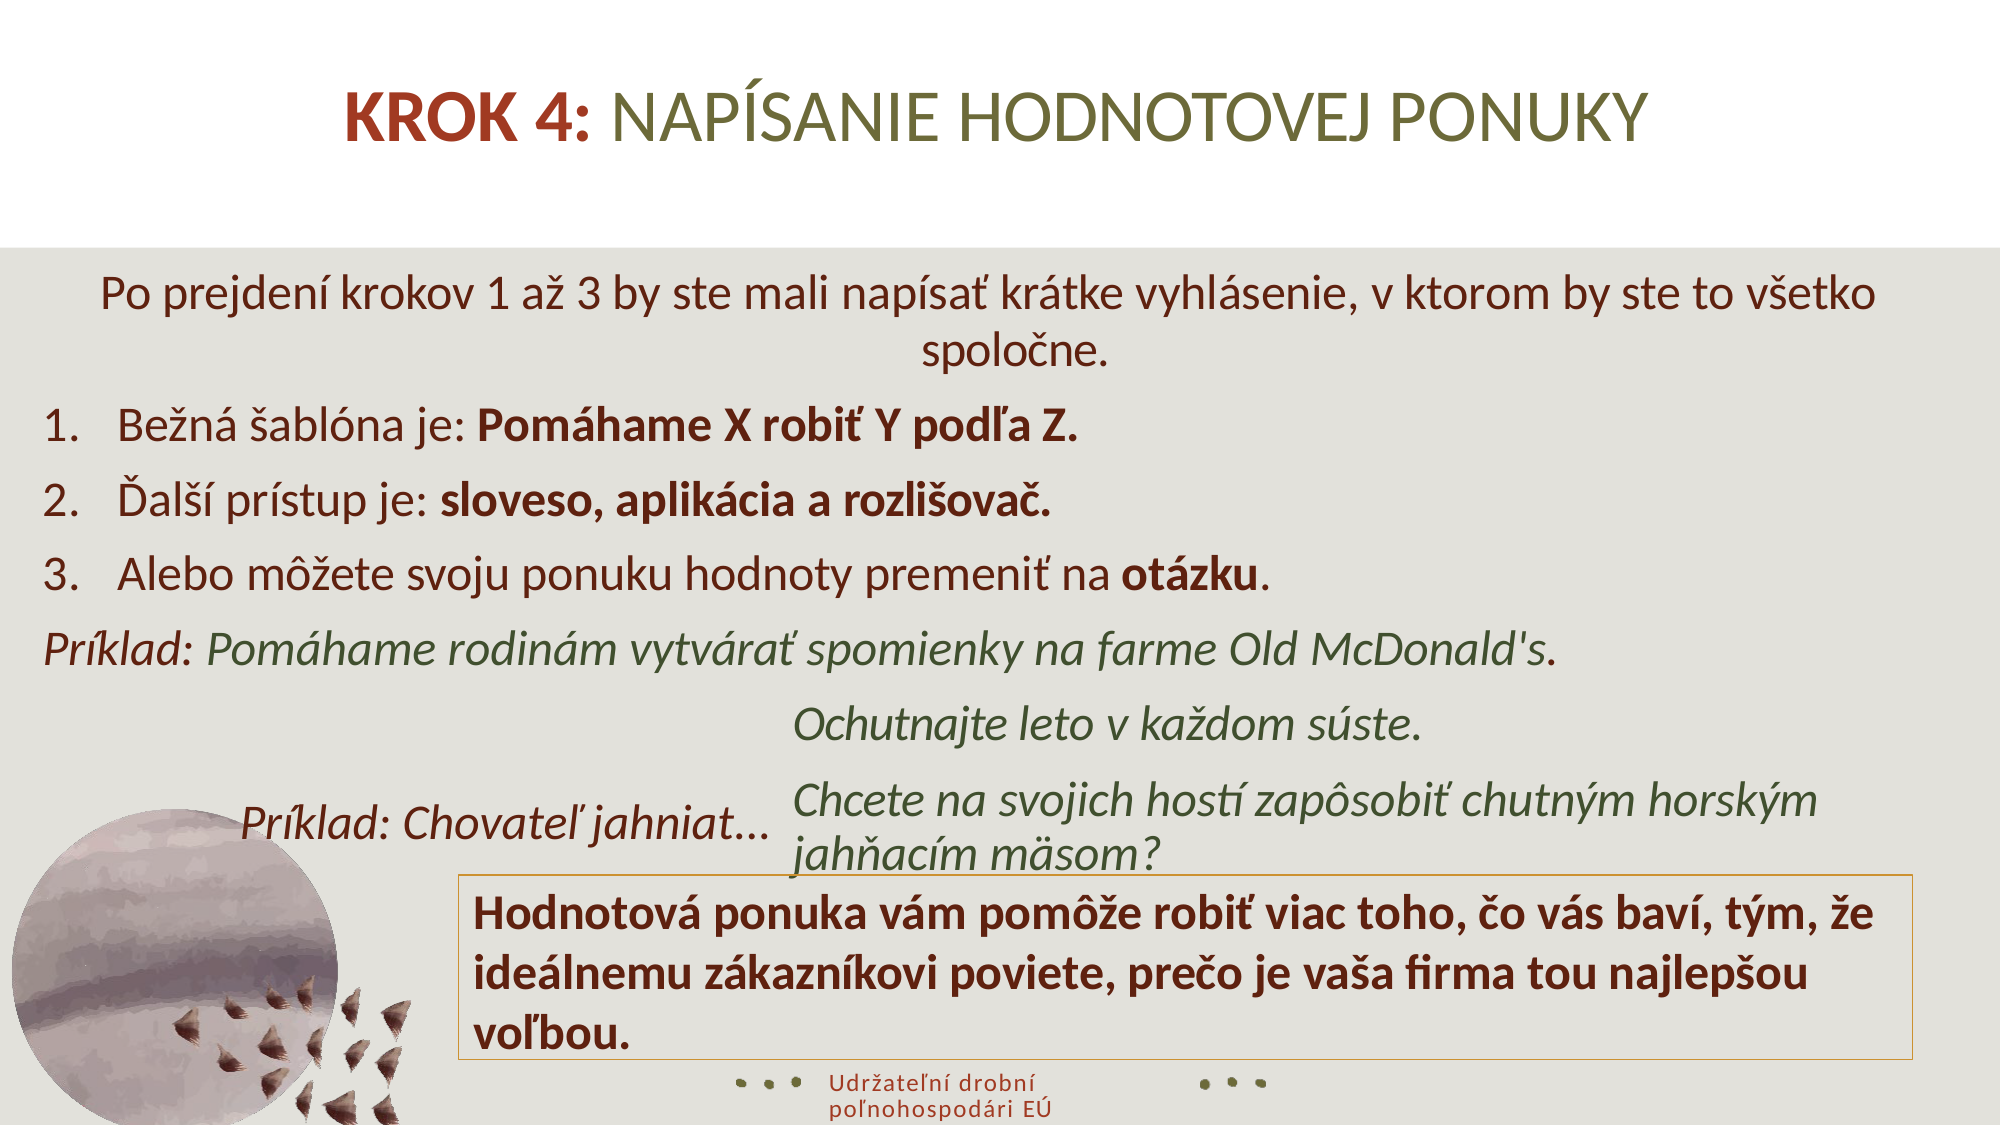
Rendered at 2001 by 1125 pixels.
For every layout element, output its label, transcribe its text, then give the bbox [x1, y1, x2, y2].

footer Udržateľní drobní poľnohospodári EÚ [826, 1070, 1172, 1125]
text_box Hodnotová ponuka vám pomôže robiť viac toho, čo vás baví, tým, že ideálnemu zákazníkovi poviete, prečo je vaša firma tou najlepšou voľbou. [458, 875, 1913, 1060]
picture [732, 1060, 805, 1120]
title KROK 4: NAPÍSANIE HODNOTOVEJ PONUKY [342, 64, 1658, 254]
text_box Príklad: Chovateľ jahniat... [237, 773, 790, 850]
picture [1, 735, 475, 1125]
text_box Po prejdení krokov 1 až 3 by ste mali napísať krátke vyhlásenie, v ktorom by ste to všetko spoločne. Bežná šablóna je: Pomáhame X robiť Y podľa Z. Ďalší prístup je: sloveso, aplikácia a rozlišovač. Alebo môžete svoju ponuku hodnoty premeniť na otázku. Príklad: Pomáhame rodinám vytvárať spomienky na farme Old McDonald's. [40, 260, 1959, 676]
text_box Ochutnajte leto v každom súste. Chcete na svojich hostí zapôsobiť chutným horským jahňacím mäsom? [790, 673, 1876, 875]
picture [1196, 1060, 1270, 1120]
